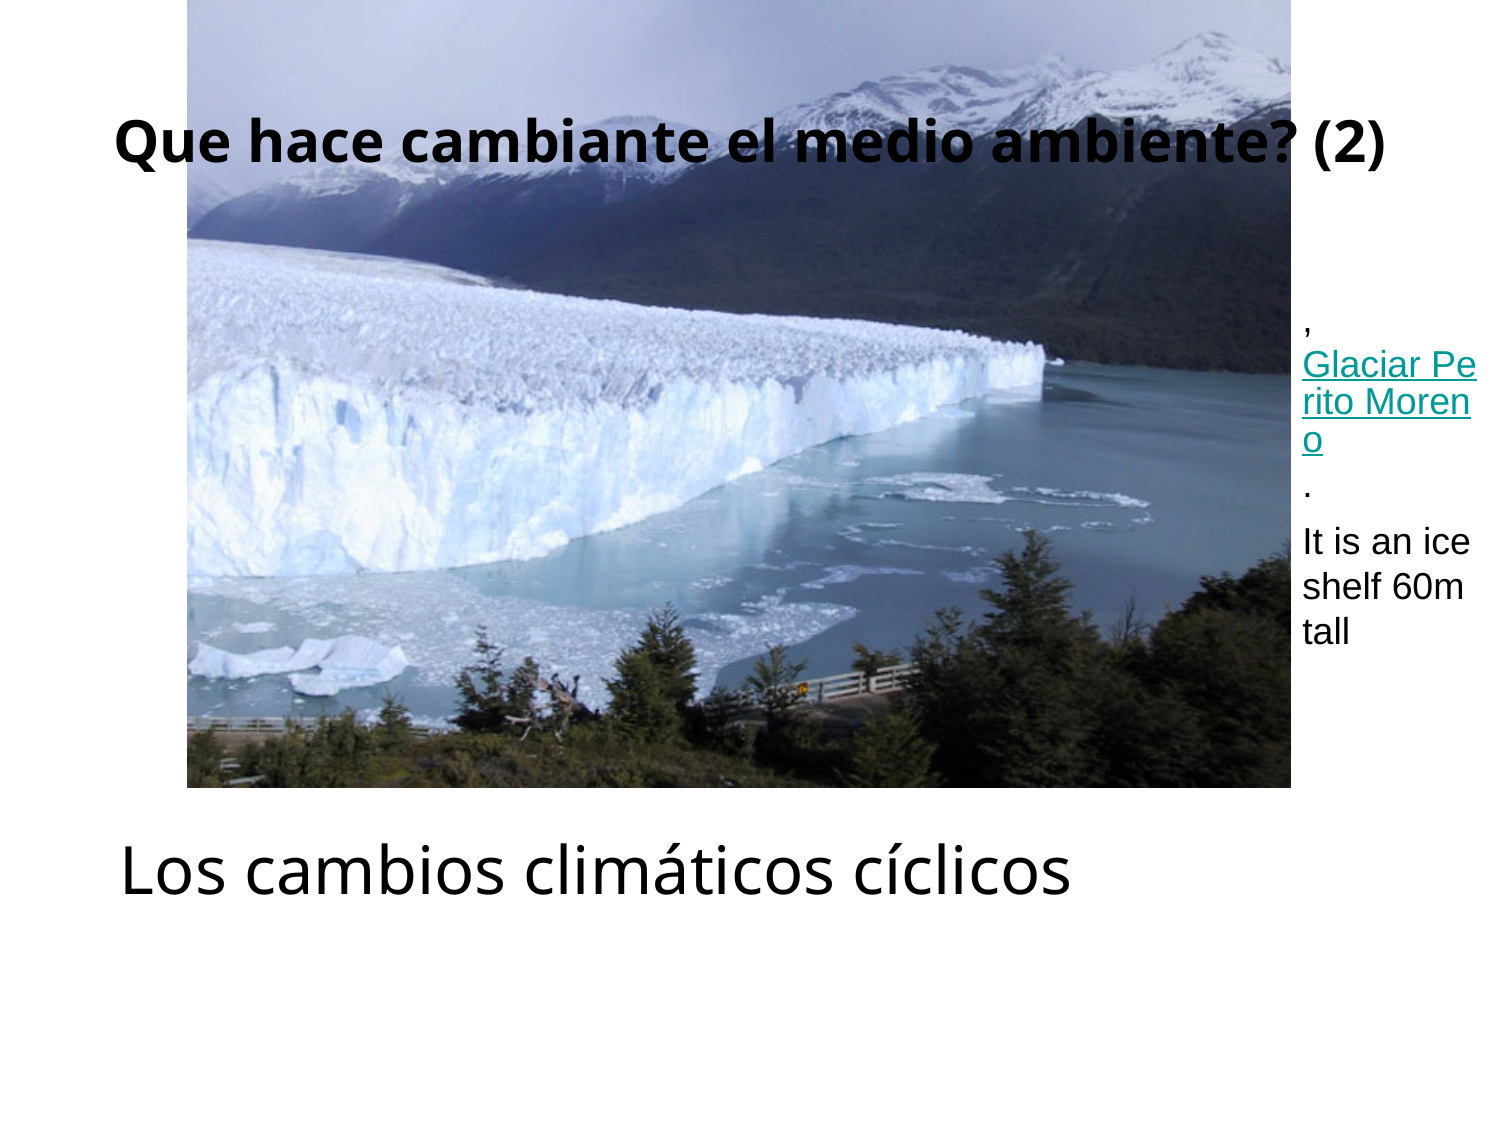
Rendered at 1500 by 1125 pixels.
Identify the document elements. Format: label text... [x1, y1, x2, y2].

title Que hace cambiante el medio ambiente? (2) [1294, 44, 1426, 233]
title Que hace cambiante el medio ambiente? (2) [74, 44, 182, 233]
picture [187, 0, 1291, 788]
list Los cambios climáticos cíclicos [87, 819, 1438, 1125]
text_box , Glaciar Perito Moreno. It is an ice shelf 60m tall [1294, 287, 1500, 585]
